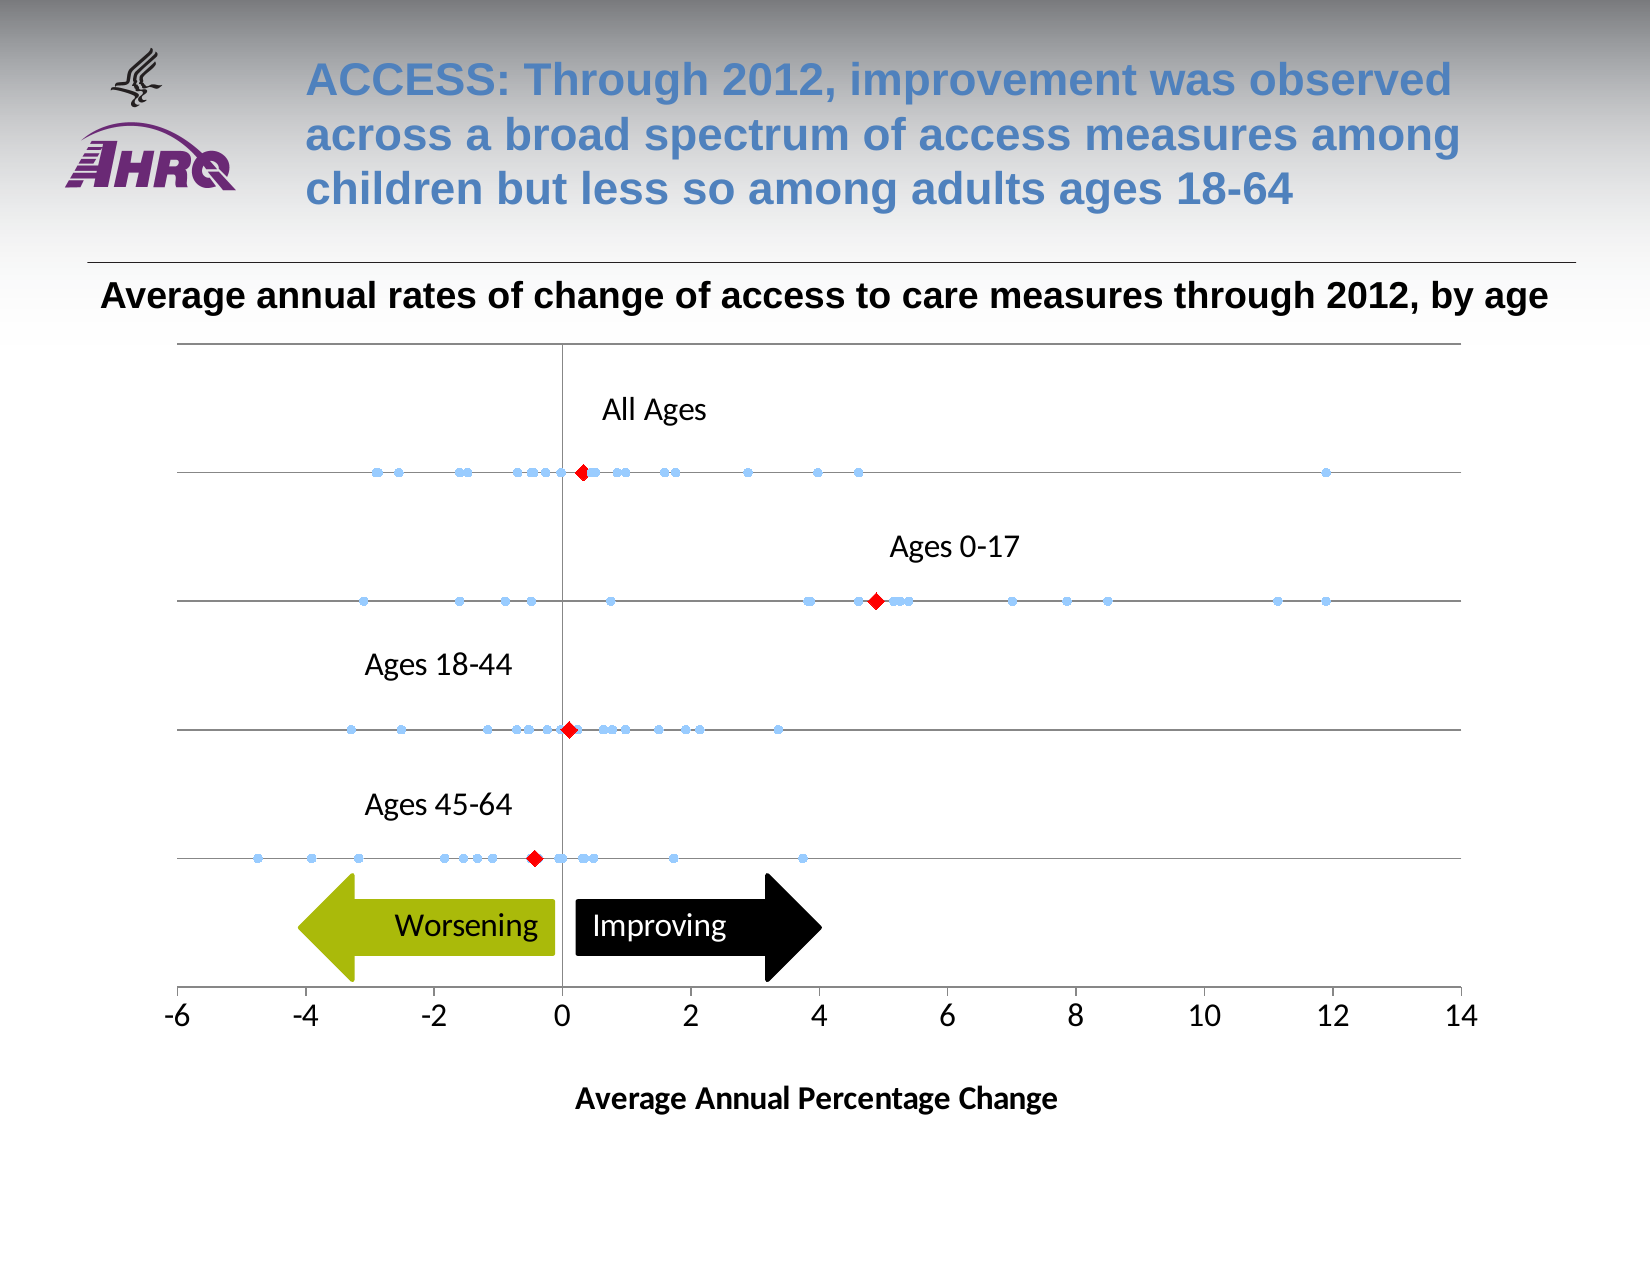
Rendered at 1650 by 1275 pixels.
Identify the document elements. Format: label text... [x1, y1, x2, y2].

chart [144, 343, 1495, 1138]
title ACCESS: Through 2012, improvement was observed across a broad spectrum of access measures among children but less so among adults ages 18-64 [288, 51, 1568, 213]
list Average annual rates of change of access to care measures through 2012, by age [82, 262, 1568, 1139]
picture [0, 0, 1650, 1275]
